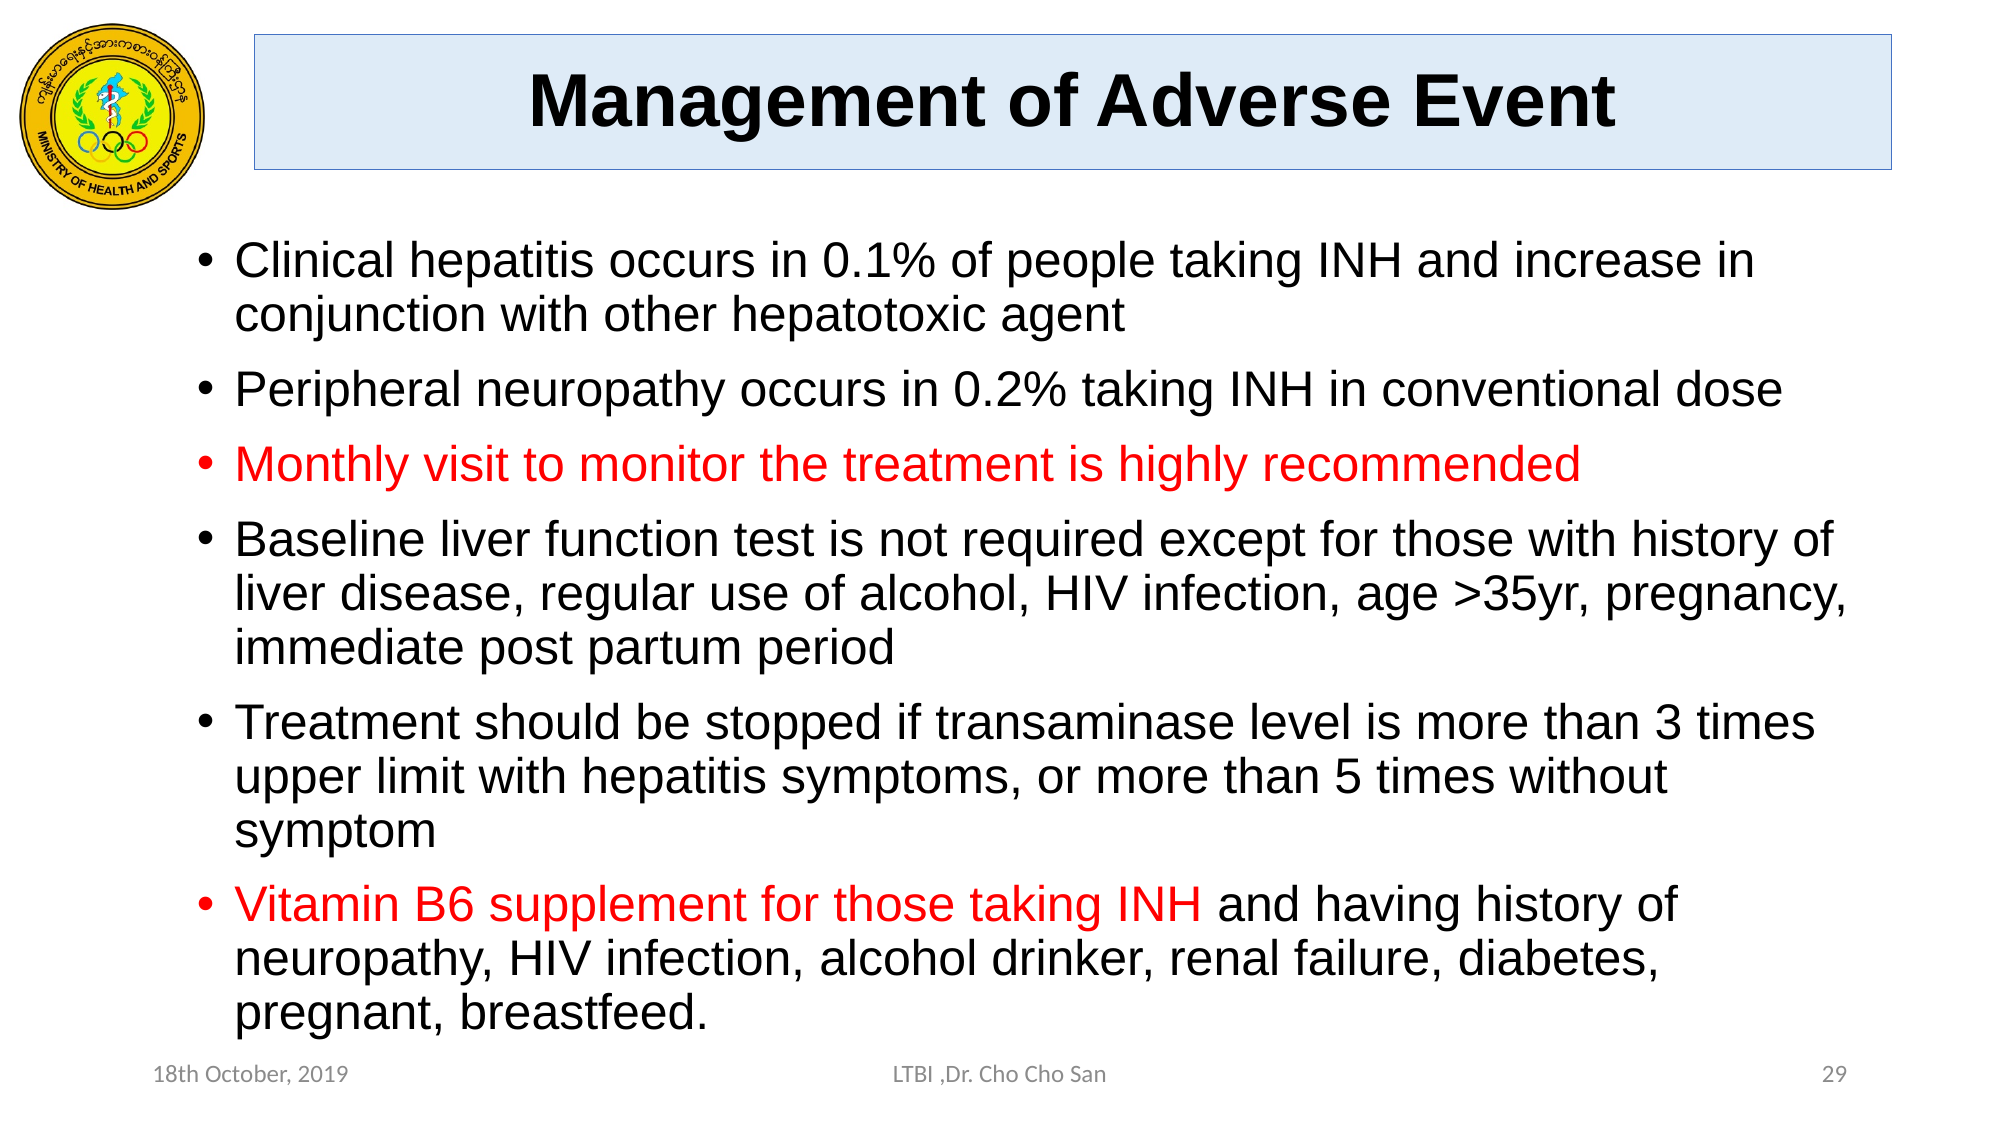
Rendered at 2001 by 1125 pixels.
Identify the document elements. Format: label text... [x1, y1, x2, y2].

picture [19, 23, 205, 210]
list Clinical hepatitis occurs in 0.1% of people taking INH and increase in conjunction with other hepatotoxic agent Peripheral neuropathy occurs in 0.2% taking INH in conventional dose Monthly visit to monitor the treatment is highly recommended Baseline liver function test is not required except for those with history of liver disease, regular use of alcohol, HIV infection, age >35yr, pregnancy, immediate post partum period Treatment should be stopped if transaminase level is more than 3 times upper limit with hepatitis symptoms, or more than 5 times without symptom Vitamin B6 supplement for those taking INH and having history of neuropathy, HIV infection, alcohol drinker, renal failure, diabetes, pregnant, breastfeed. [181, 227, 1870, 1085]
footer LTBI ,Dr. Cho Cho San [662, 1042, 1338, 1103]
slide_number 29 [1412, 1042, 1863, 1103]
title Management of Adverse Event [254, 34, 1892, 170]
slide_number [137, 1042, 588, 1103]
